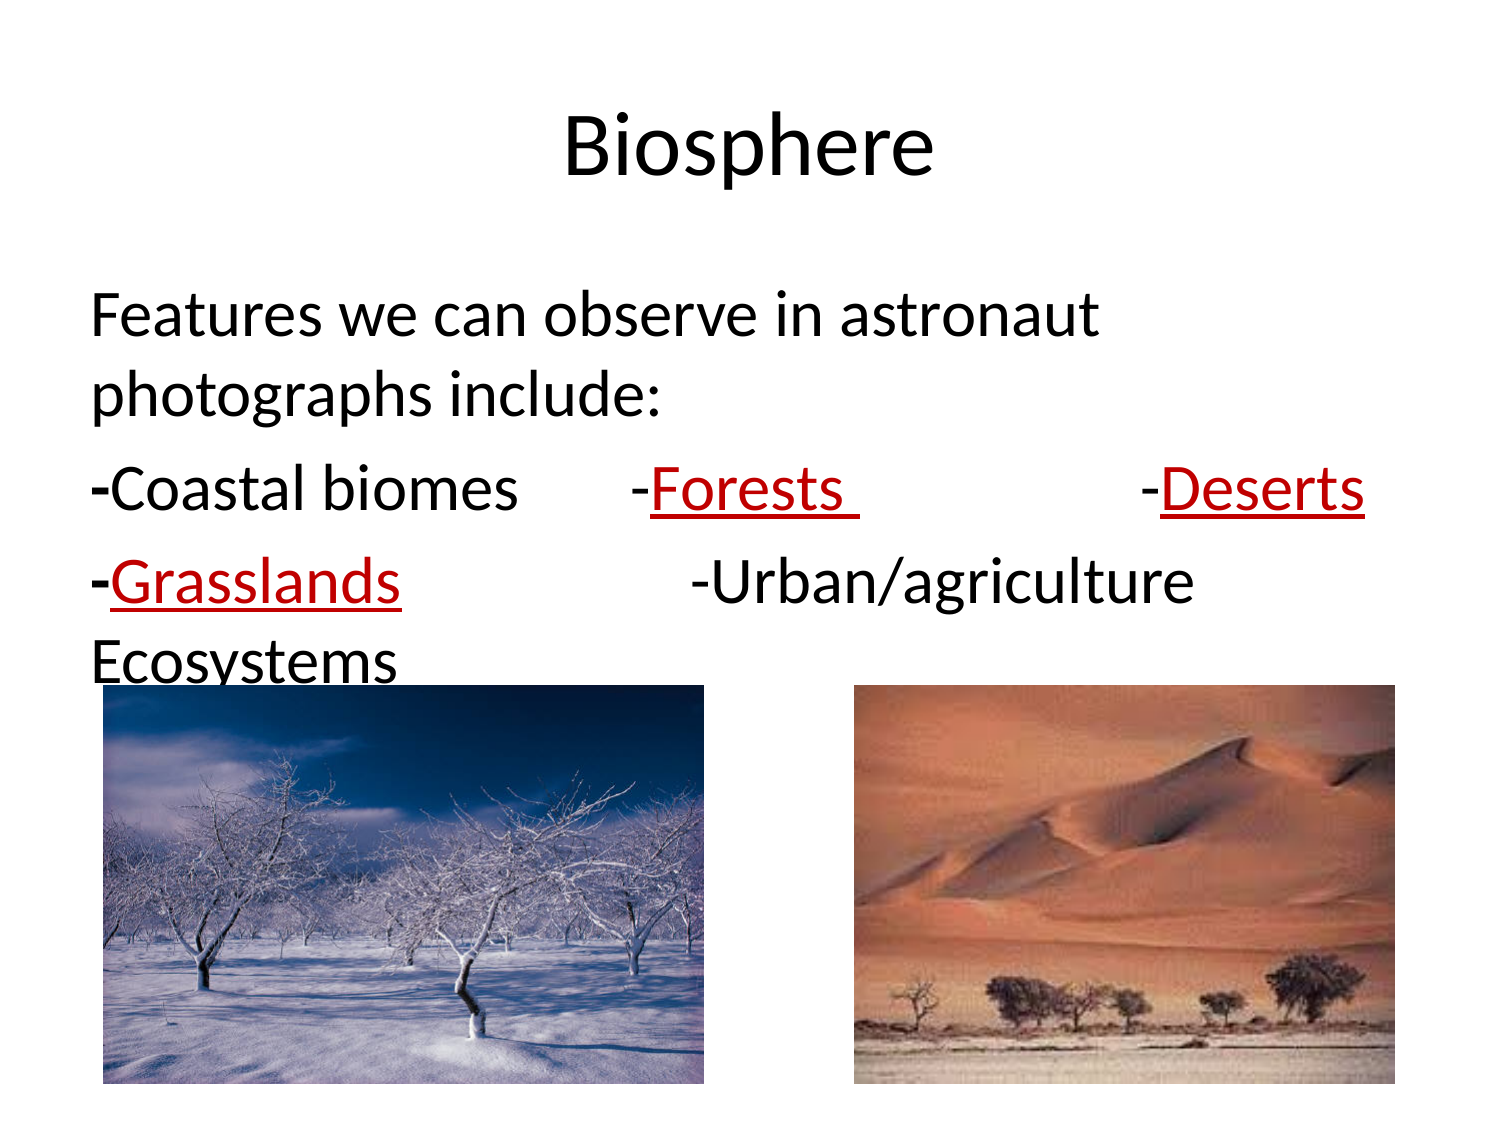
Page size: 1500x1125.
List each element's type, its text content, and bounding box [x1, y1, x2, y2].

title Biosphere [75, 45, 1425, 233]
picture [103, 685, 704, 1084]
list Features we can observe in astronaut photographs include: -Coastal biomes -Forests -Deserts -Grasslands -Urban/agriculture Ecosystems [75, 262, 1425, 1005]
picture [854, 685, 1395, 1084]
